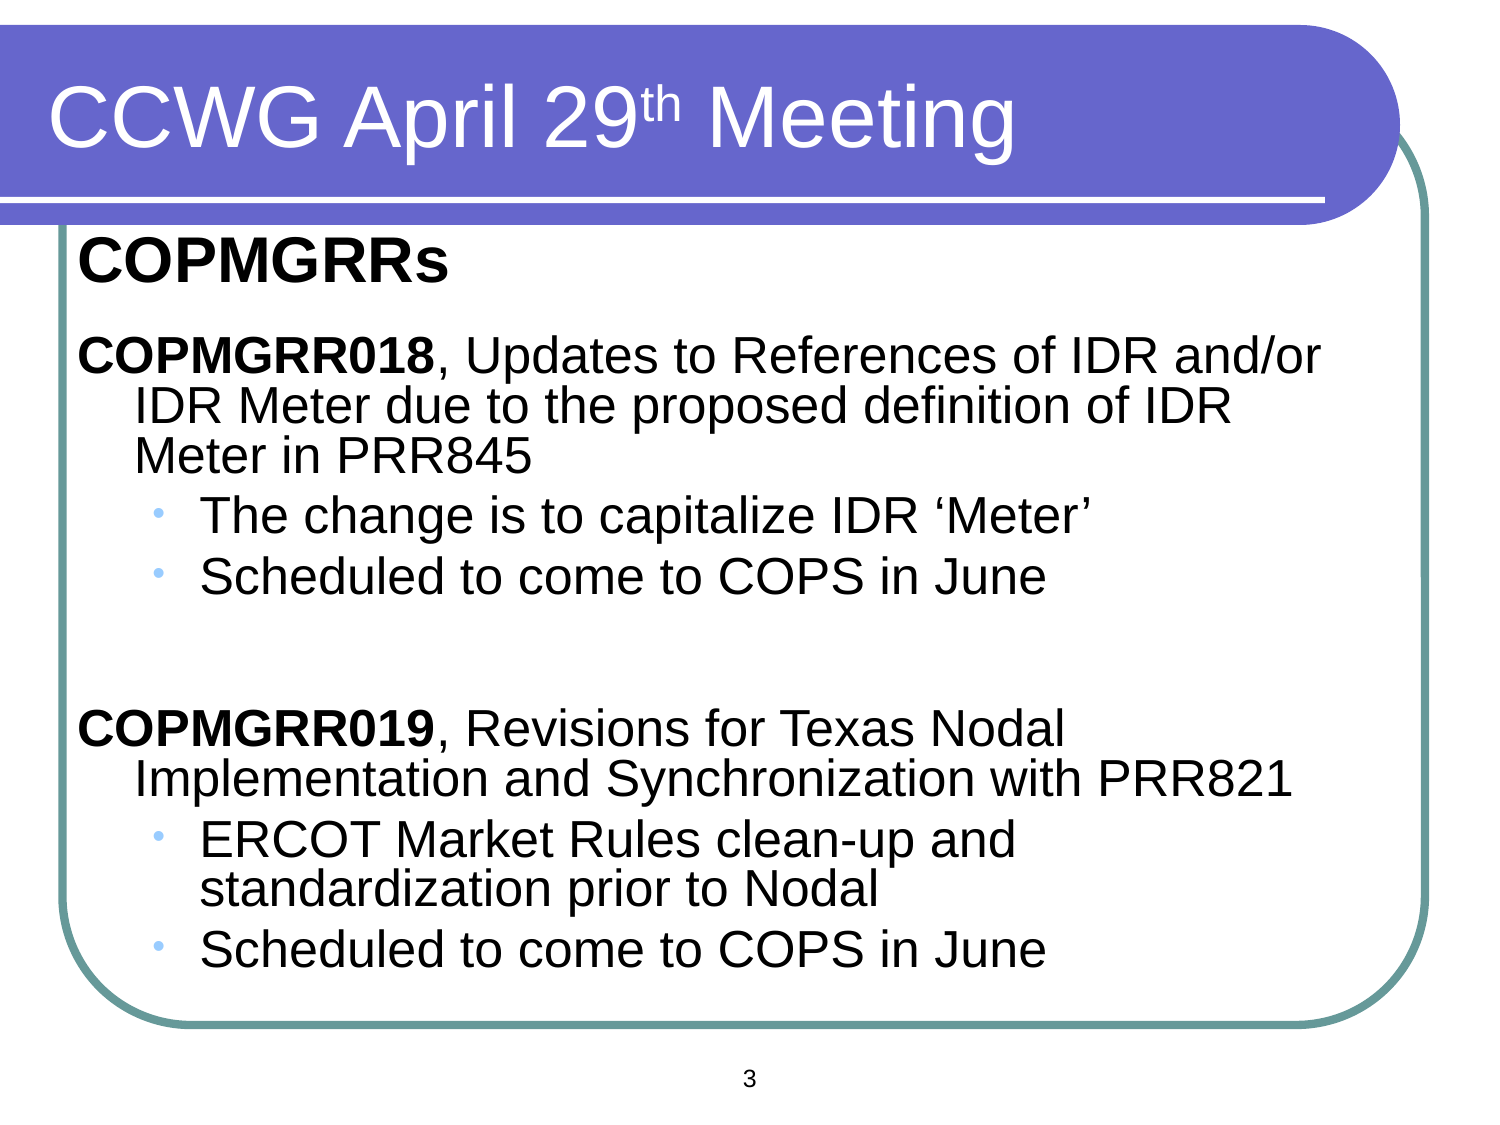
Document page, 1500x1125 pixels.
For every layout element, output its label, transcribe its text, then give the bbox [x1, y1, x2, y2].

title CCWG April 29th Meeting [31, 37, 1348, 188]
footer 3 [512, 1024, 988, 1101]
list COPMGRRs COPMGRR018, Updates to References of IDR and/or IDR Meter due to the proposed definition of IDR Meter in PRR845 The change is to capitalize IDR ‘Meter’ Scheduled to come to COPS in June COPMGRR019, Revisions for Texas Nodal Implementation and Synchronization with PRR821 ERCOT Market Rules clean-up and standardization prior to Nodal Scheduled to come to COPS in June [62, 224, 1388, 1013]
